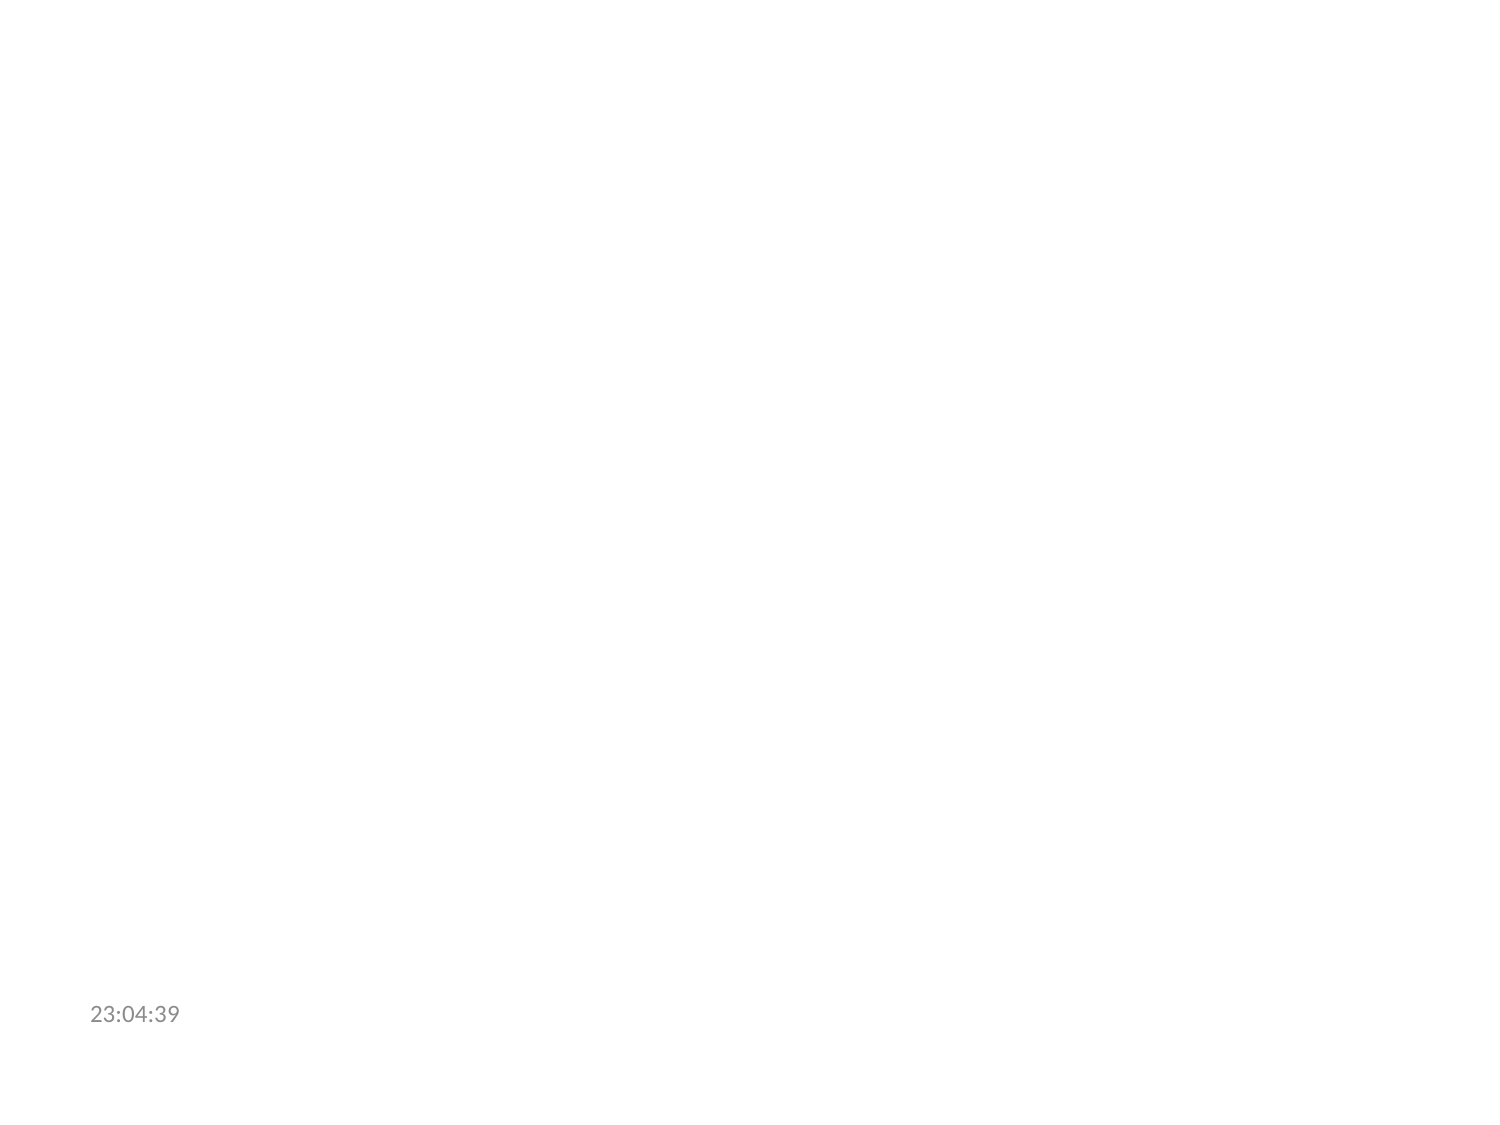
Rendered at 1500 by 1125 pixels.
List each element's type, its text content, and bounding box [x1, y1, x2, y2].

text_box 15:35:09 [75, 982, 425, 1043]
